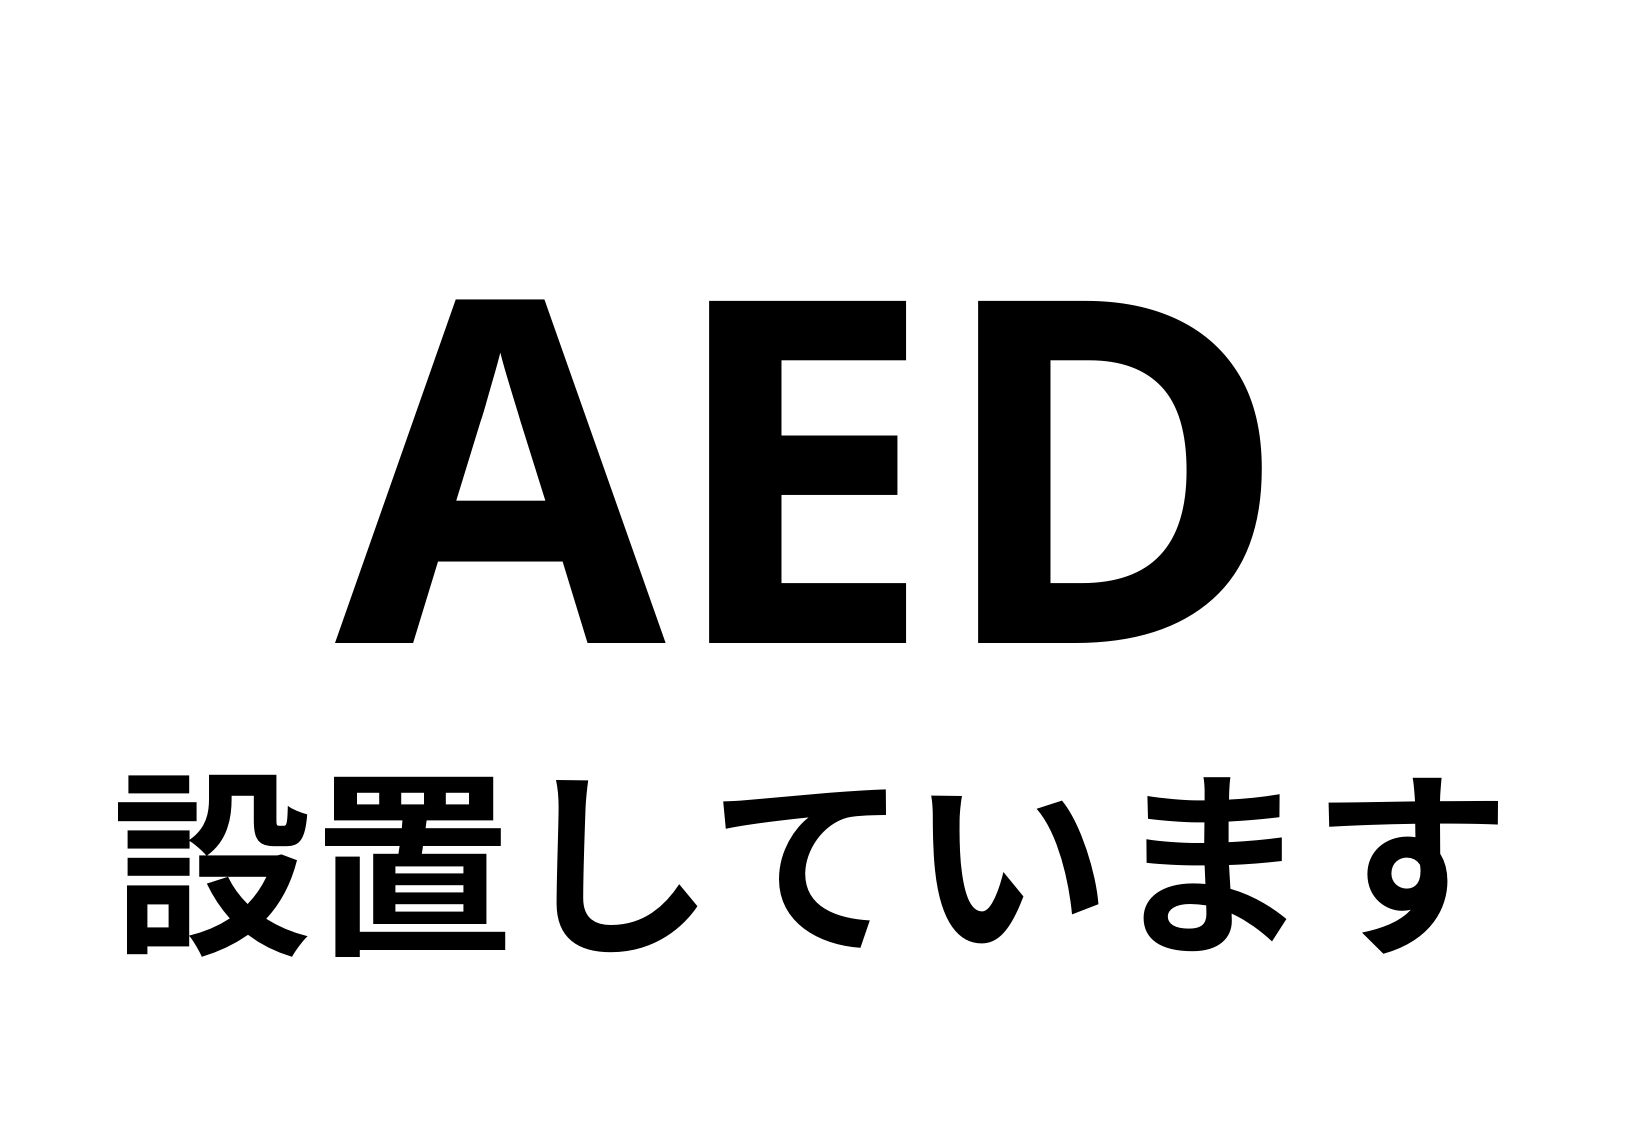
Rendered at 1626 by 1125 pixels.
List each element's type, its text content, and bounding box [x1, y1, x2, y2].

text_box AED 設置しています [0, 157, 1625, 988]
